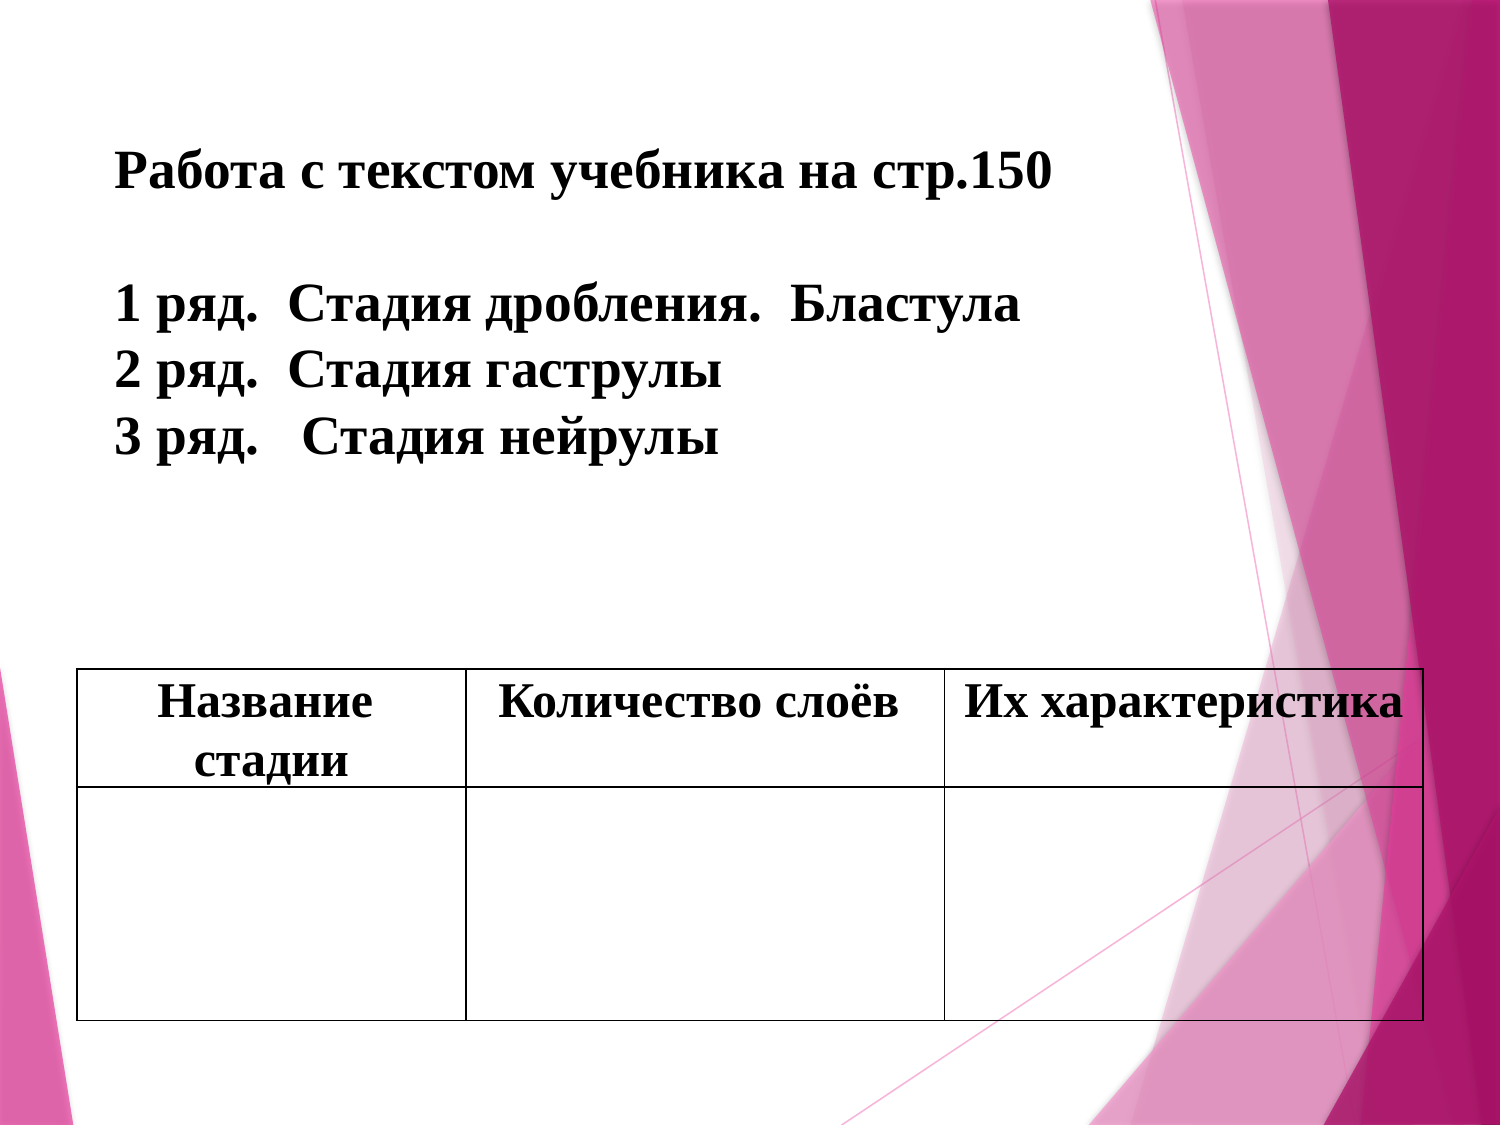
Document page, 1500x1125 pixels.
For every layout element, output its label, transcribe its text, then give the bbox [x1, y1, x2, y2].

table_cell [78, 788, 465, 1020]
table_cell [945, 788, 1422, 1020]
table_header Количество слоёв [467, 670, 944, 786]
table_header Их характеристика [945, 670, 1422, 786]
table_cell [467, 788, 944, 1020]
title Работа с текстом учебника на стр.150 1 ряд. Стадия дробления. Бластула 2 ряд. Стадия гаструлы 3 ряд. Стадия нейрулы [99, 125, 1294, 610]
table_header Название стадии [78, 670, 465, 786]
